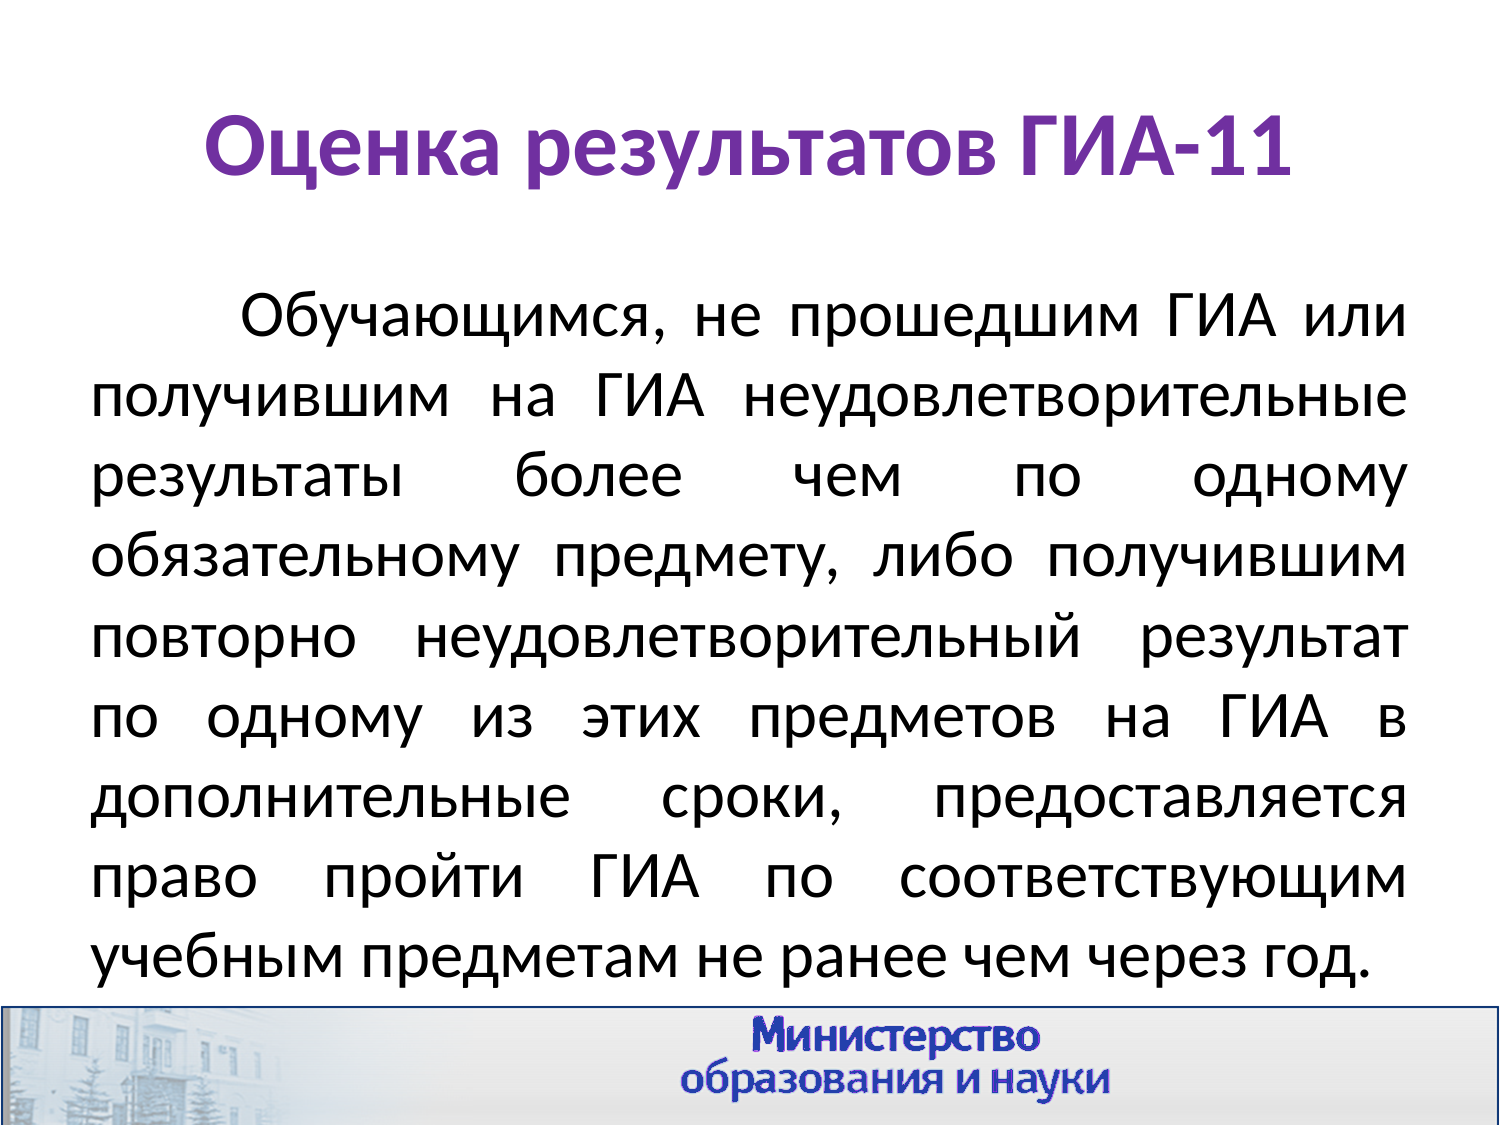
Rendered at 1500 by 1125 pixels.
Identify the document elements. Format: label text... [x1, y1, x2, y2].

title Оценка результатов ГИА-11 [75, 45, 1425, 233]
list Обучающимся, не прошедшим ГИА или получившим на ГИА неудовлетворительные результаты более чем по одному обязательному предмету, либо получившим повторно неудовлетворительный результат по одному из этих предметов на ГИА в дополнительные сроки, предоставляется право пройти ГИА по соответствующим учебным предметам не ранее чем через год. [75, 262, 1425, 1003]
picture [0, 1004, 1500, 1125]
